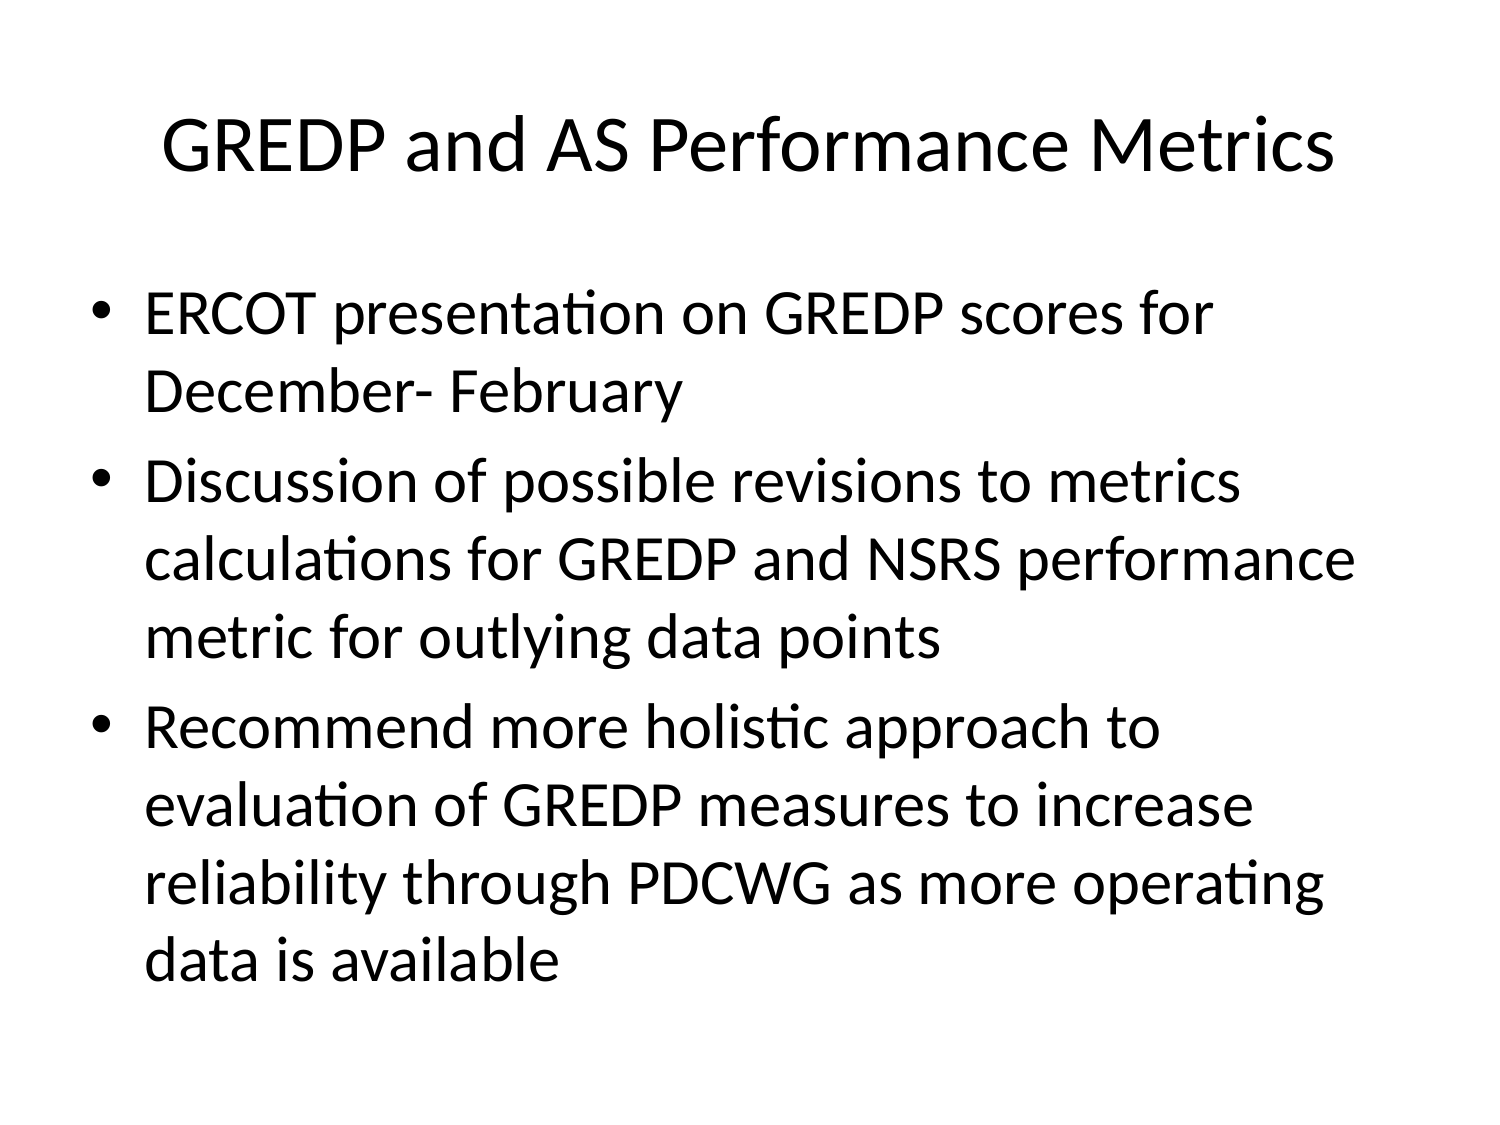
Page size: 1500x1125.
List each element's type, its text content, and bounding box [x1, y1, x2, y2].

list ERCOT presentation on GREDP scores for December- February Discussion of possible revisions to metrics calculations for GREDP and NSRS performance metric for outlying data points Recommend more holistic approach to evaluation of GREDP measures to increase reliability through PDCWG as more operating data is available [75, 262, 1425, 1005]
title GREDP and AS Performance Metrics [75, 45, 1425, 233]
